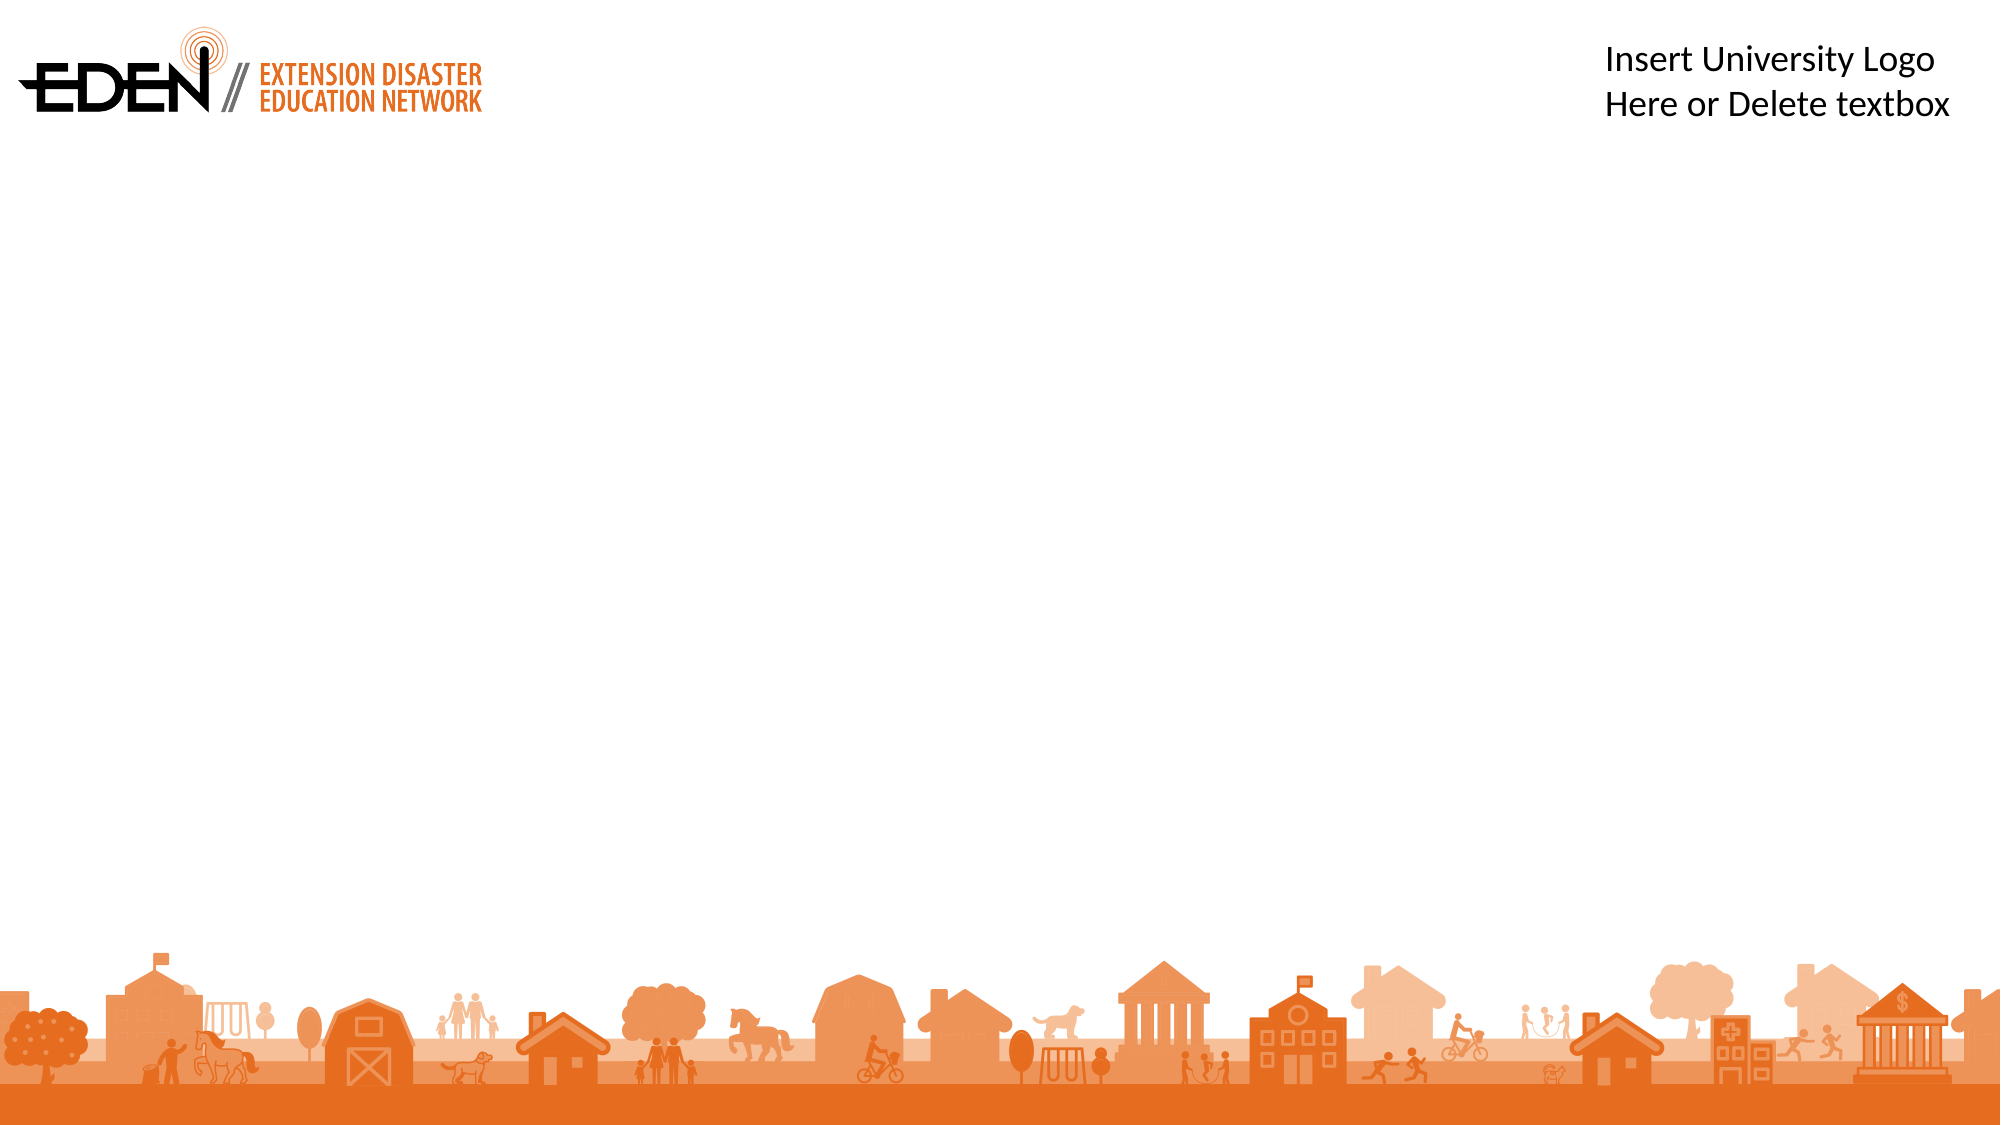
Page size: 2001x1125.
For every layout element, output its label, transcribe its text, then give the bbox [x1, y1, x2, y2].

text_box Insert University Logo Here or Delete textbox [1590, 26, 1982, 132]
picture [0, 0, 2000, 1125]
